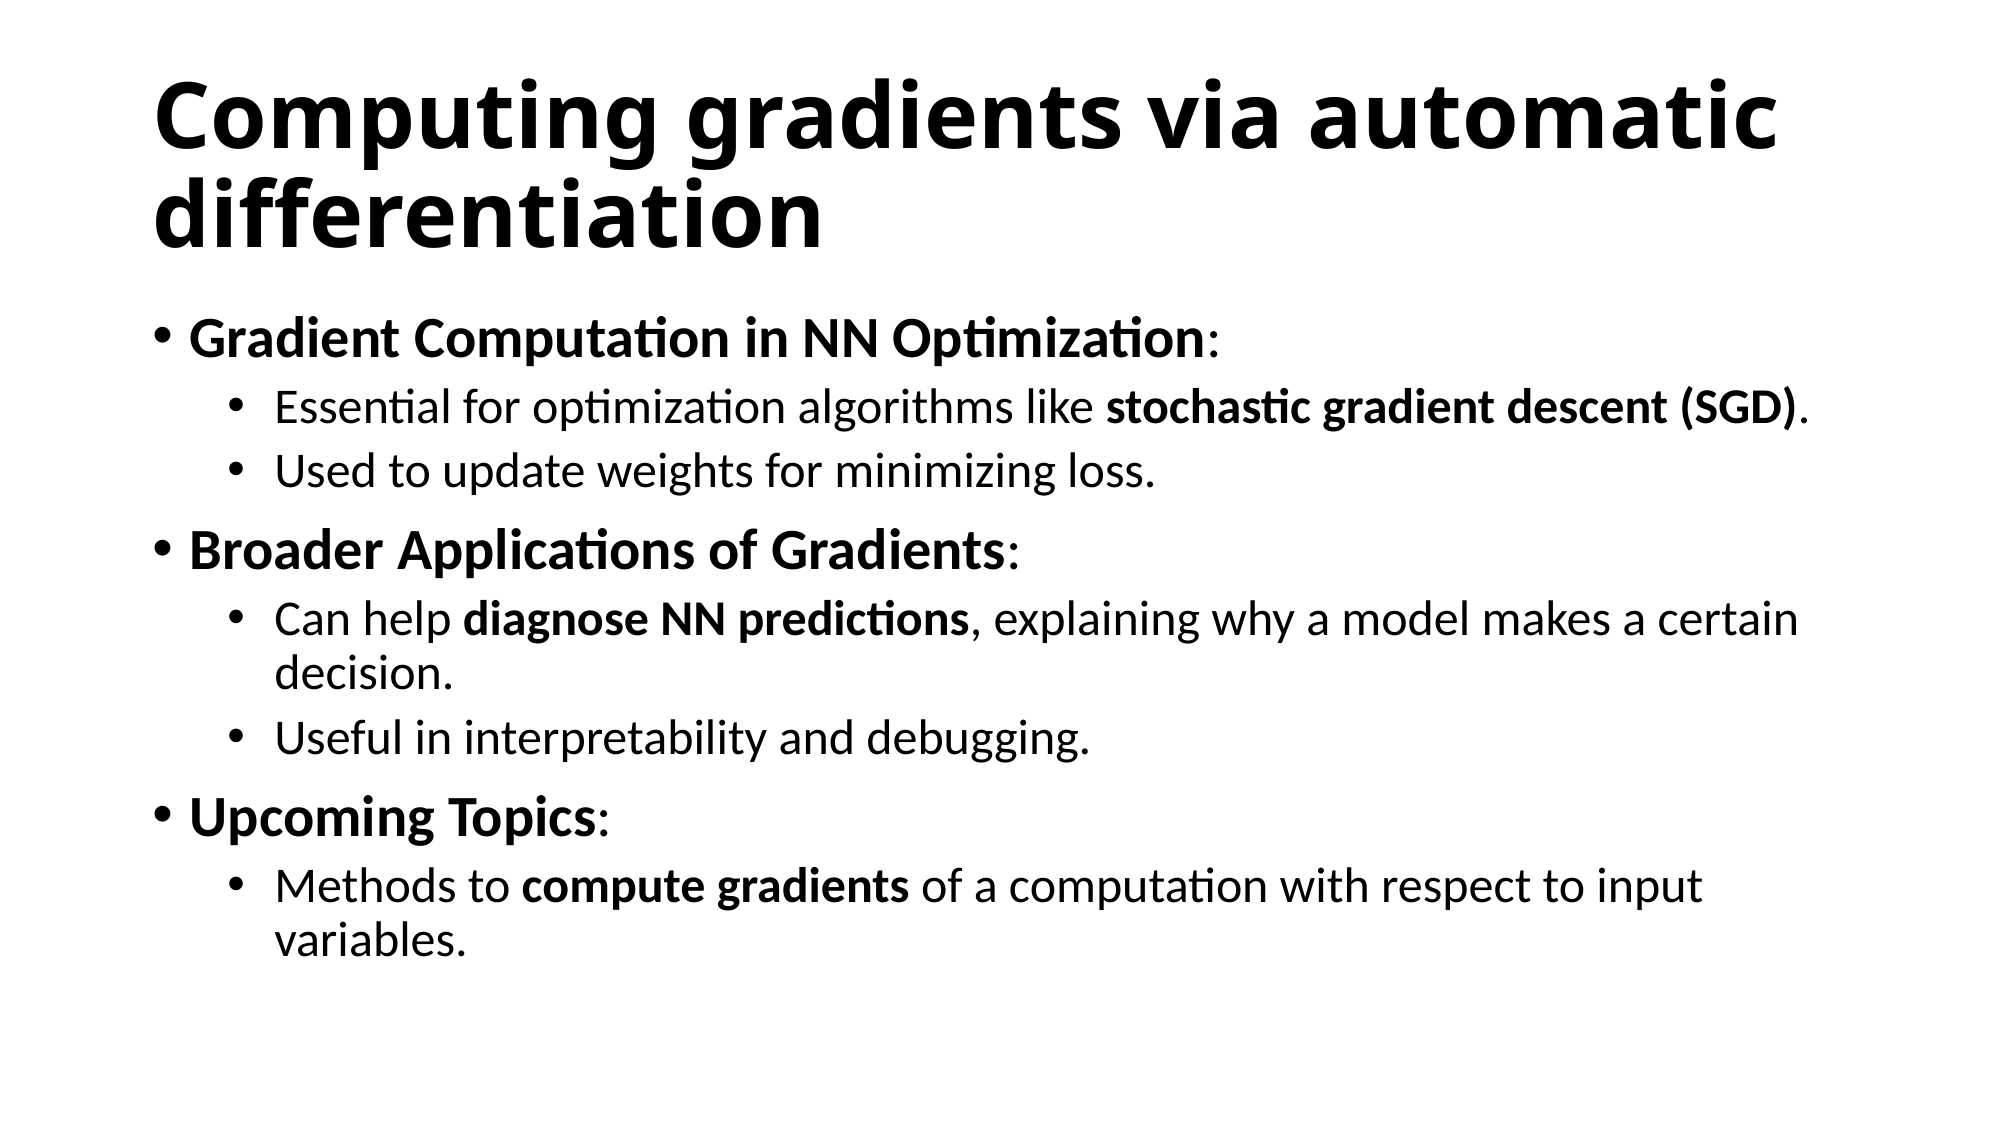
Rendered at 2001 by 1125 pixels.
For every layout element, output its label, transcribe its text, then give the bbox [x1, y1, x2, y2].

list Gradient Computation in NN Optimization: Essential for optimization algorithms like stochastic gradient descent (SGD). Used to update weights for minimizing loss. Broader Applications of Gradients: Can help diagnose NN predictions, explaining why a model makes a certain decision. Useful in interpretability and debugging. Upcoming Topics: Methods to compute gradients of a computation with respect to input variables. [137, 299, 1863, 1014]
title Computing gradients via automatic differentiation [137, 59, 1863, 278]
